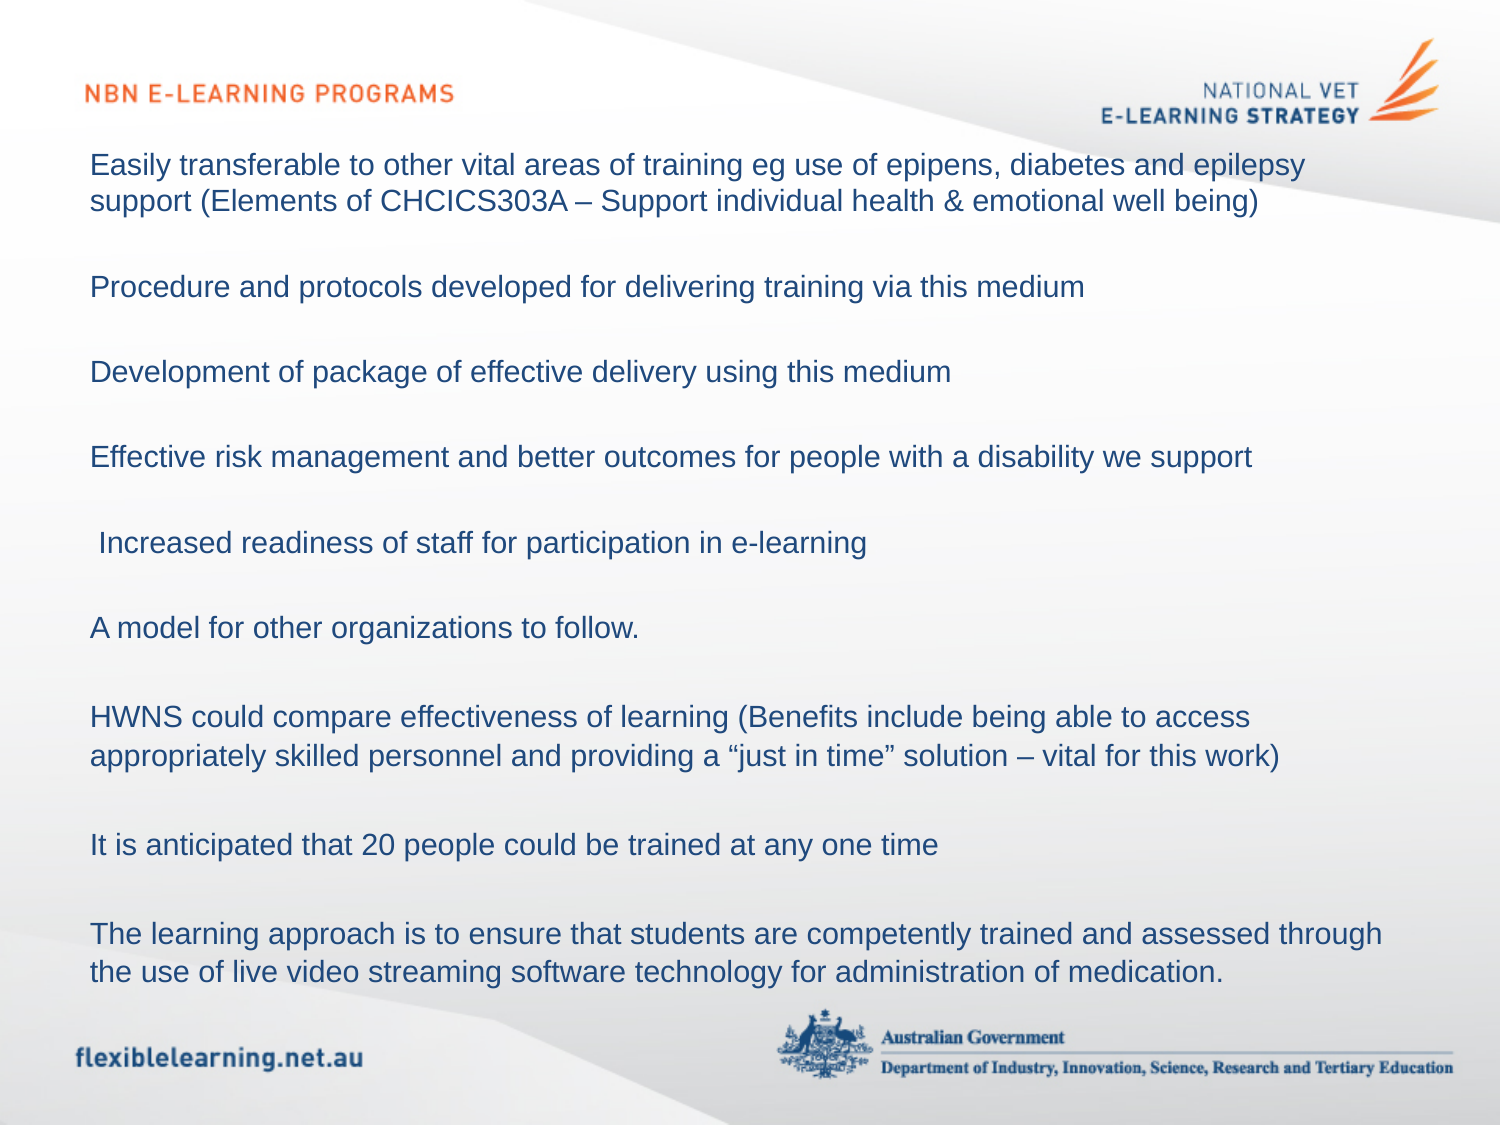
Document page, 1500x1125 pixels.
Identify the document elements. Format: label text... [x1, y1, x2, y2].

list Easily transferable to other vital areas of training eg use of epipens, diabetes and epilepsy support (Elements of CHCICS303A – Support individual health & emotional well being) Procedure and protocols developed for delivering training via this medium Development of package of effective delivery using this medium Effective risk management and better outcomes for people with a disability we support Increased readiness of staff for participation in e-learning A model for other organizations to follow. HWNS could compare effectiveness of learning (Benefits include being able to access appropriately skilled personnel and providing a “just in time” solution – vital for this work) It is anticipated that 20 people could be trained at any one time The learning approach is to ensure that students are competently trained and assessed through the use of live video streaming software technology for administration of medication. [75, 137, 1425, 1012]
picture [0, 0, 1500, 1125]
